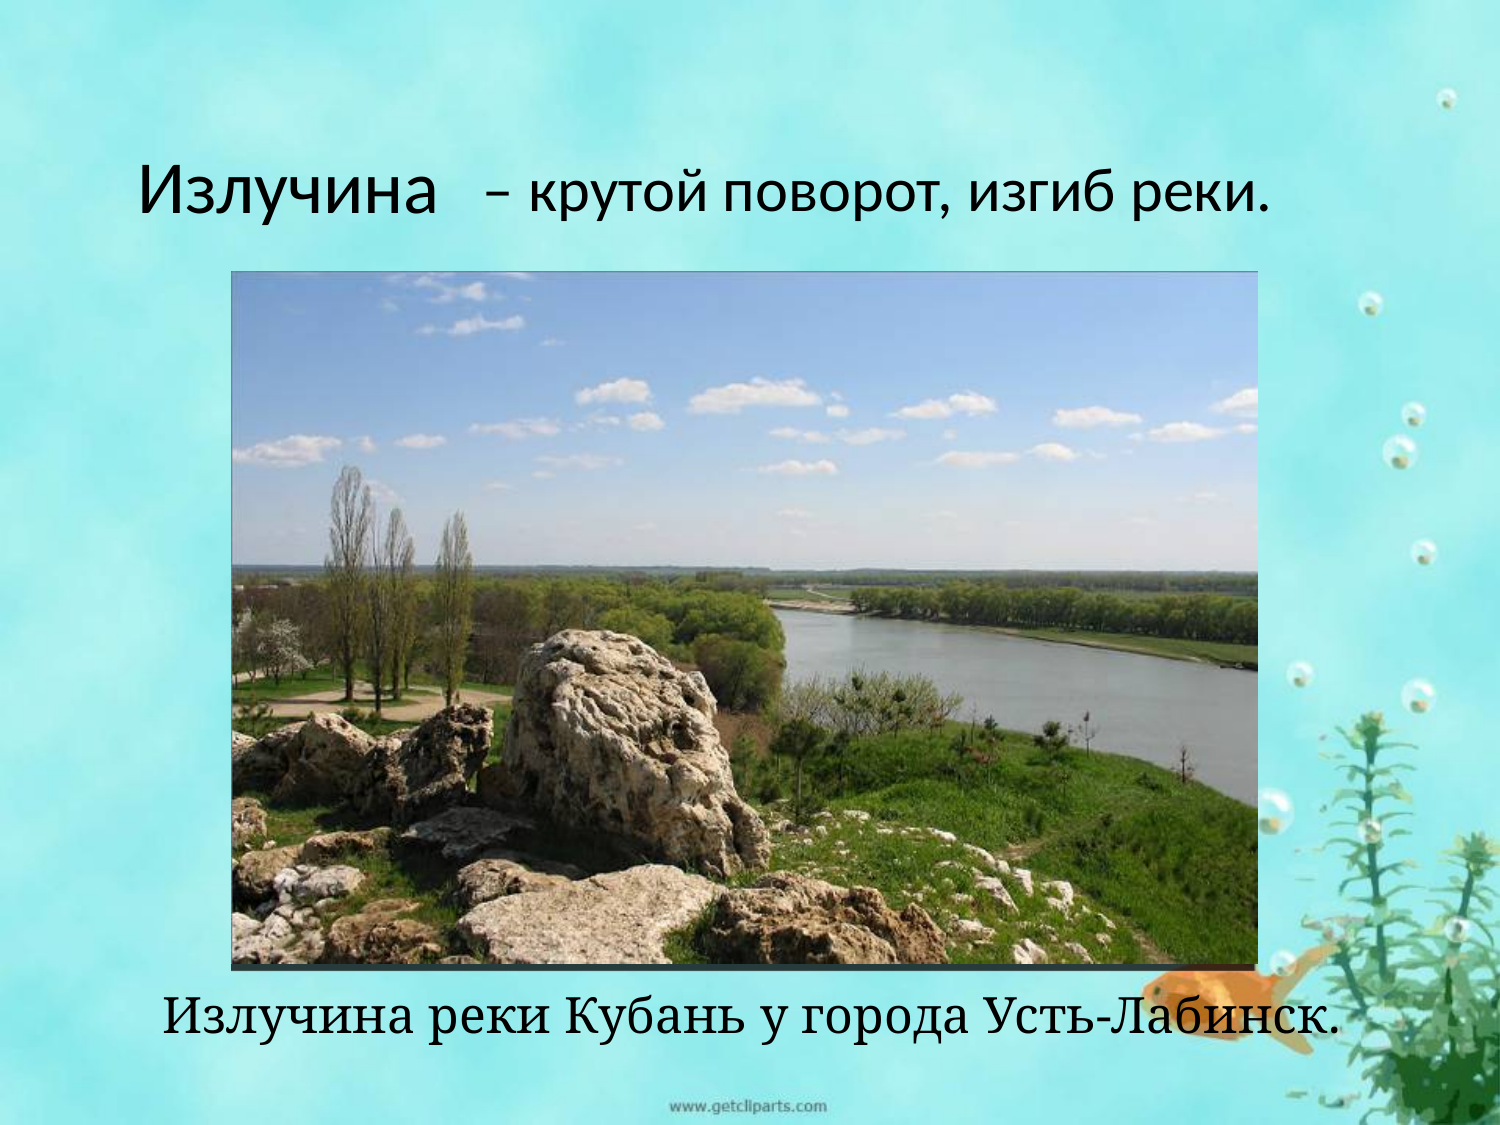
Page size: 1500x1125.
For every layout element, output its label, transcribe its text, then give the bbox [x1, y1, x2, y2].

text_box Излучина реки Кубань у города Усть-Лабинск. [76, 976, 1427, 1125]
list – крутой поворот, изгиб реки. [112, 141, 1436, 398]
picture [0, 0, 1500, 1125]
title Излучина [76, 125, 502, 242]
